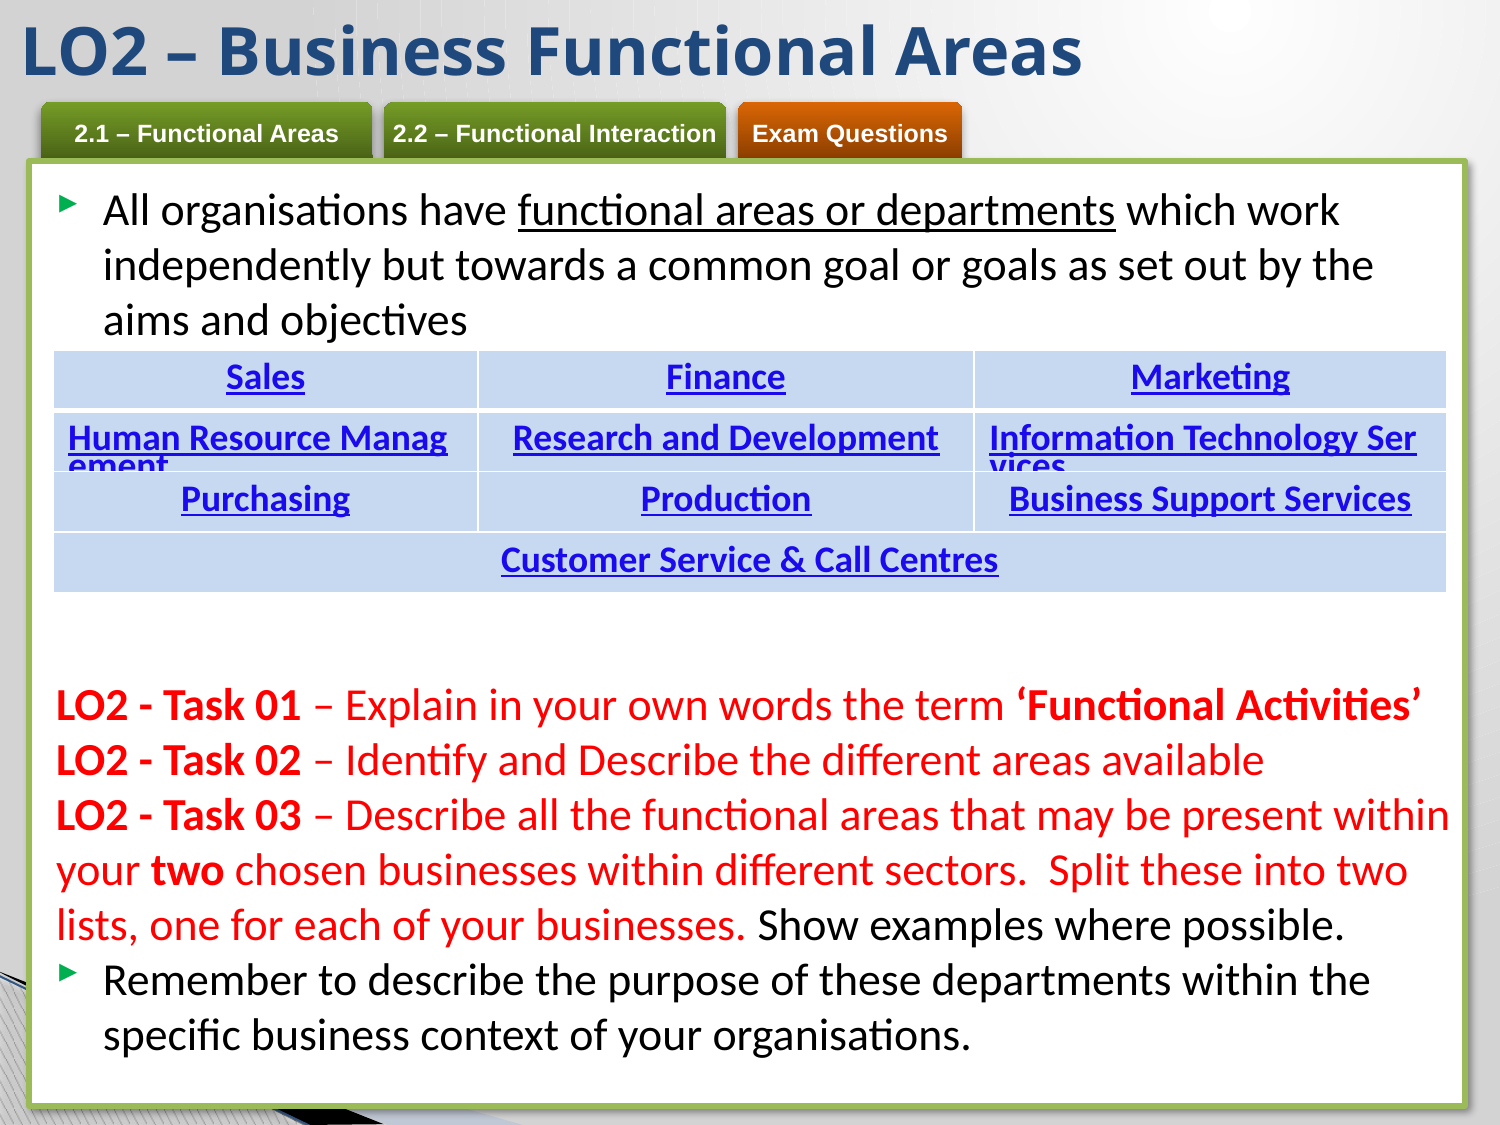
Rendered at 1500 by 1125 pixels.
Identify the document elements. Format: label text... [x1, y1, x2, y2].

table_header Sales [54, 351, 477, 408]
table_cell Production [479, 472, 973, 531]
text_box LO2 – Business Functional Areas [5, 7, 1459, 90]
table_cell Human Resource Management [54, 413, 477, 471]
table_header Finance [479, 351, 973, 408]
table_cell Purchasing [54, 472, 477, 531]
table_header Marketing [975, 351, 1446, 408]
table_cell Business Support Services [975, 472, 1446, 531]
table_cell Information Technology Services [975, 413, 1446, 471]
list All organisations have functional areas or departments which work independently but towards a common goal or goals as set out by the aims and objectives LO2 - Task 01 – Explain in your own words the term ‘Functional Activities’ LO2 - Task 02 – Identify and Describe the different areas available LO2 - Task 03 – Describe all the functional areas that may be present within your two chosen businesses within different sectors. Split these into two lists, one for each of your businesses. Show examples where possible. Remember to describe the purpose of these departments within the specific business context of your organisations. [41, 172, 1483, 1125]
table_cell Customer Service & Call Centres [54, 533, 1446, 592]
table_cell Research and Development [479, 413, 973, 471]
